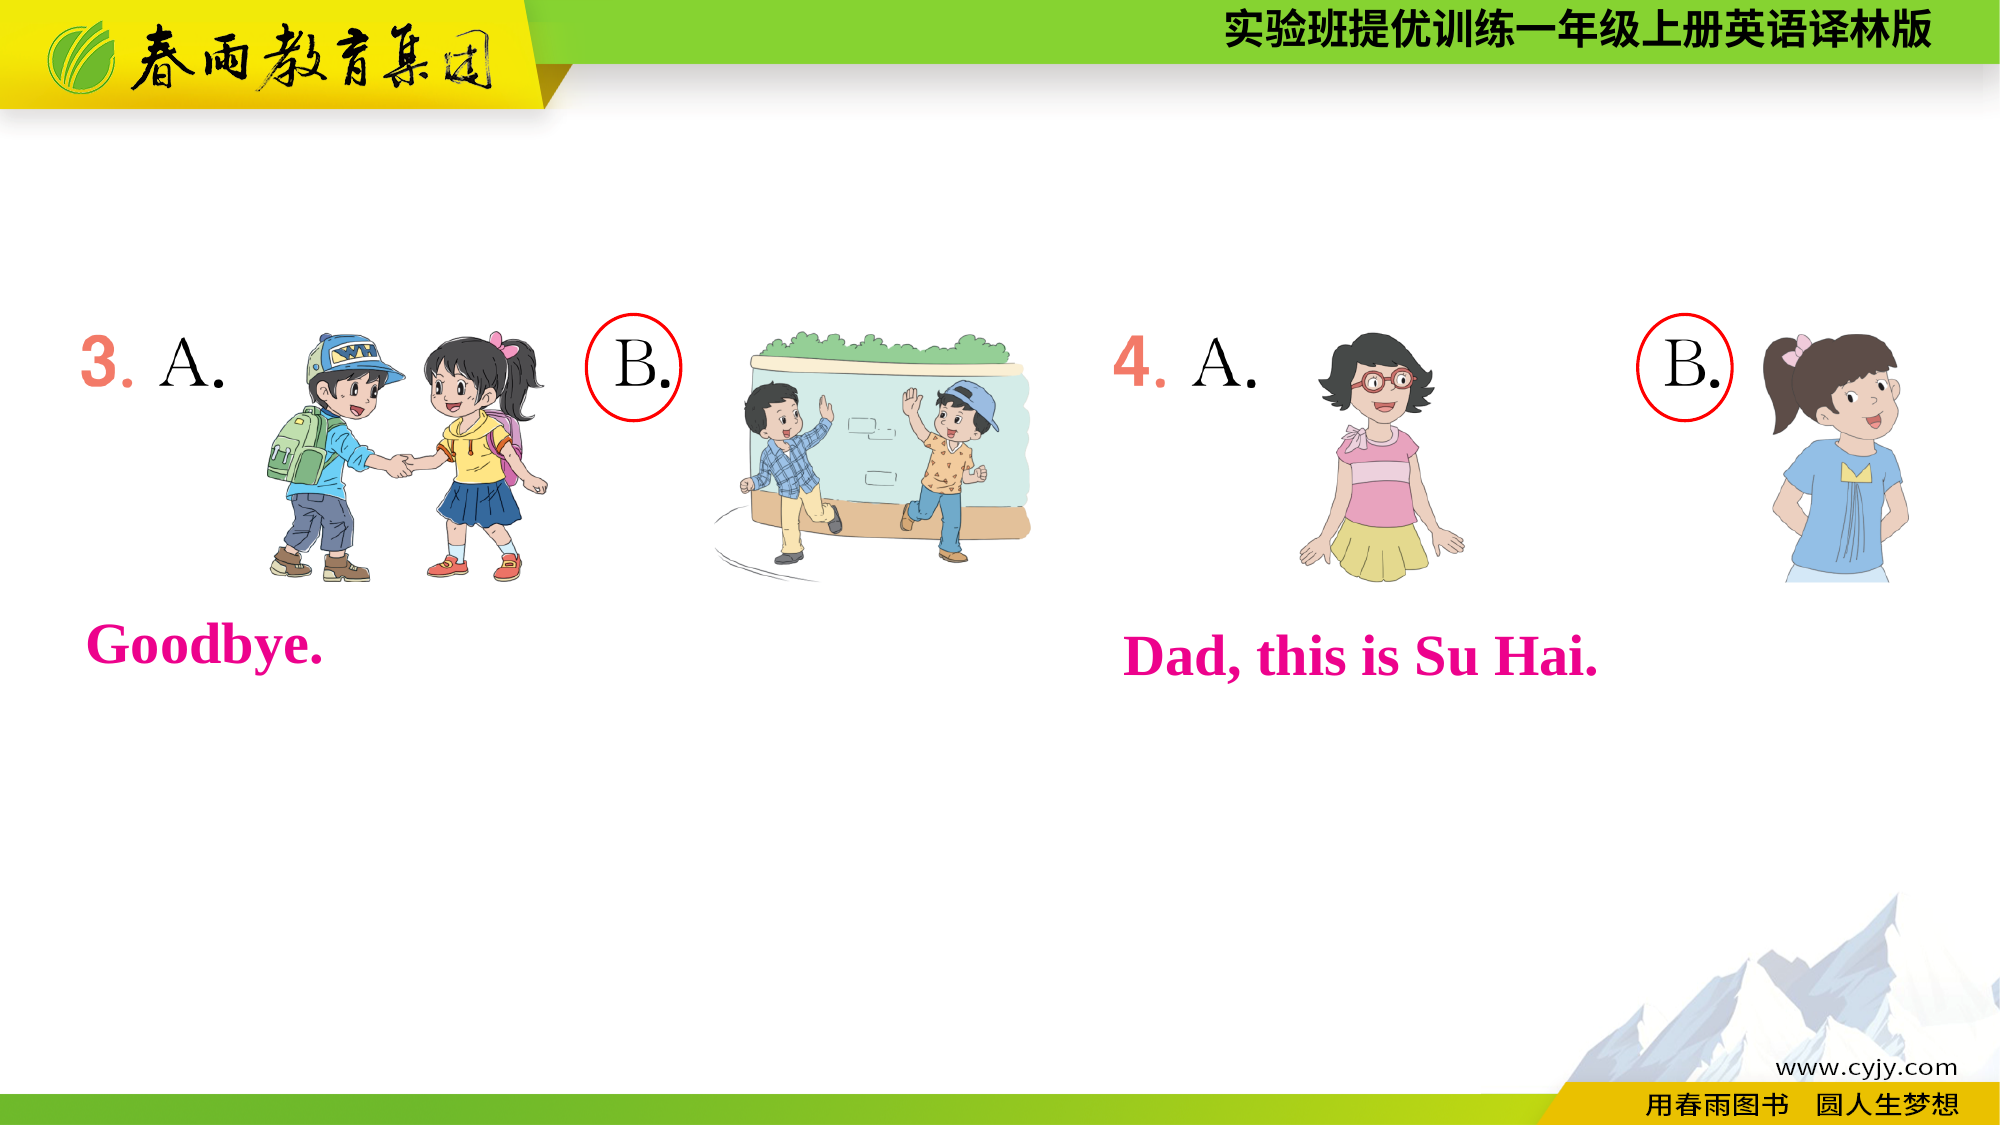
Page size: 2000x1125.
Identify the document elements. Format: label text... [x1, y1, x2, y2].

text_box Dad, this is Su Hai. [1108, 609, 1616, 695]
picture [0, 0, 2000, 1125]
text_box Goodbye. [70, 608, 339, 683]
